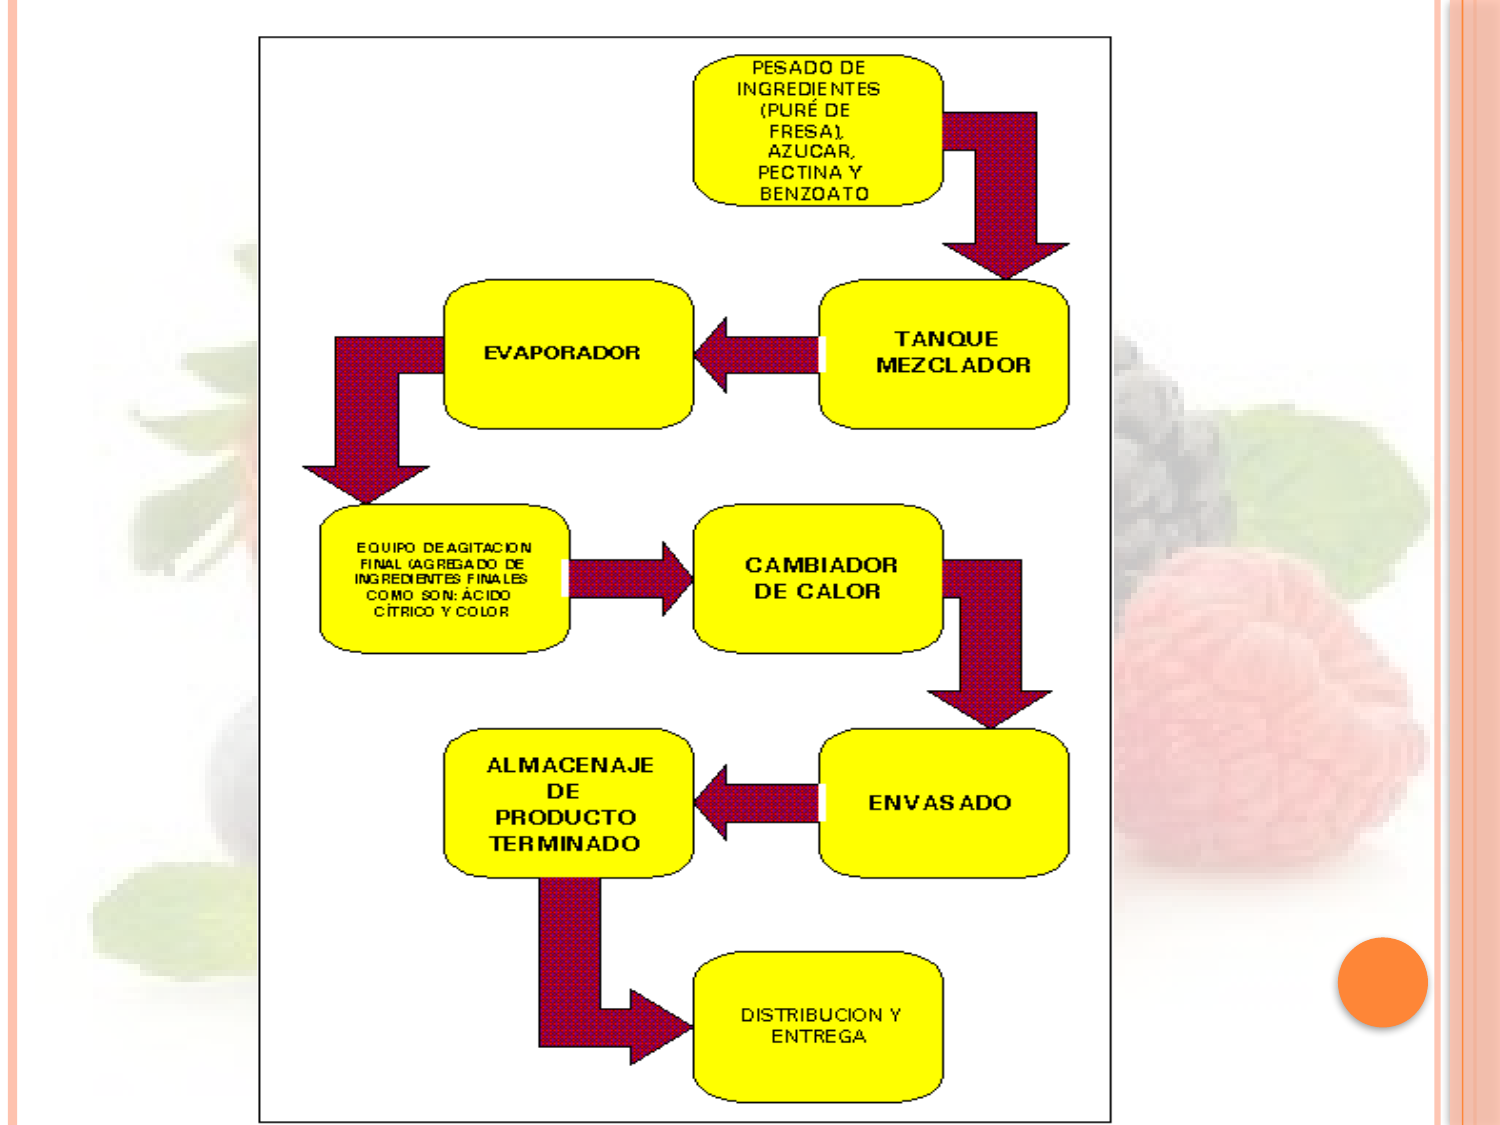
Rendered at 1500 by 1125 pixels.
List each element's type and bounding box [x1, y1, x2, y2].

picture [257, 34, 1114, 1125]
